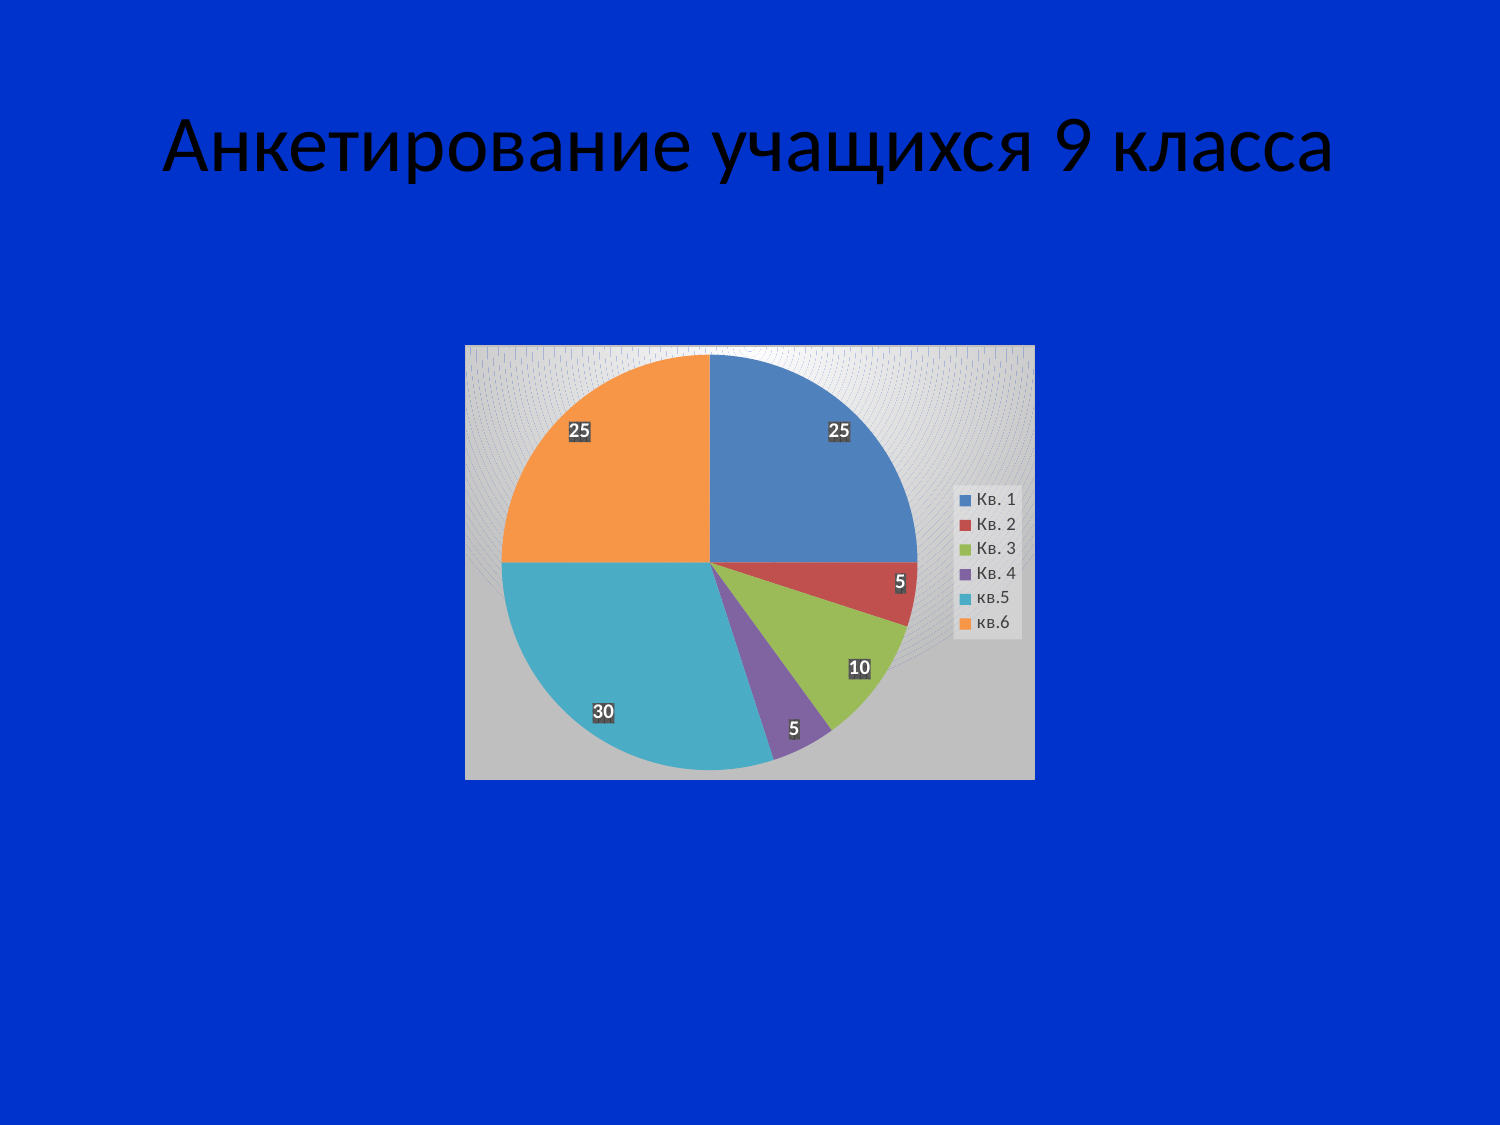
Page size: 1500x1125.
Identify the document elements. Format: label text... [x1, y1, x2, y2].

chart [464, 345, 1036, 780]
title Анкетирование учащихся 9 класса [75, 45, 1425, 233]
